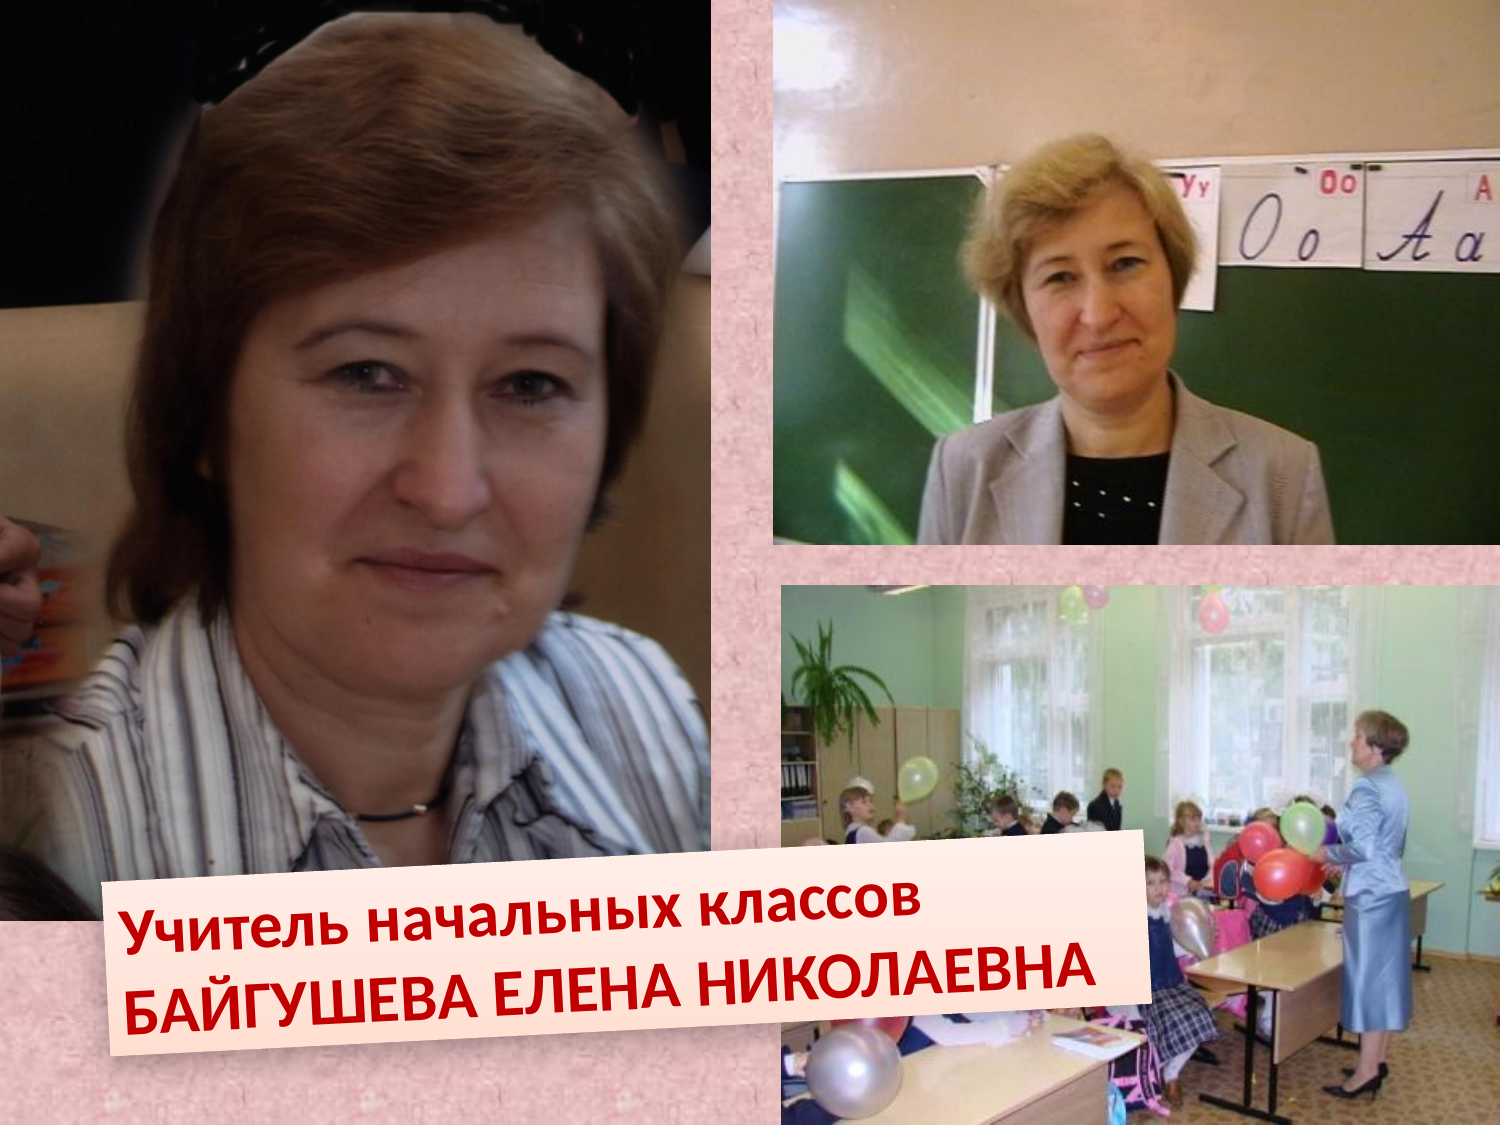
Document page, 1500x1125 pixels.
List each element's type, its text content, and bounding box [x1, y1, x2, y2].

picture [0, 0, 1500, 1125]
text_box Учитель начальных классов БАЙГУШЕВА ЕЛЕНА НИКОЛАЕВНА [103, 847, 775, 1058]
